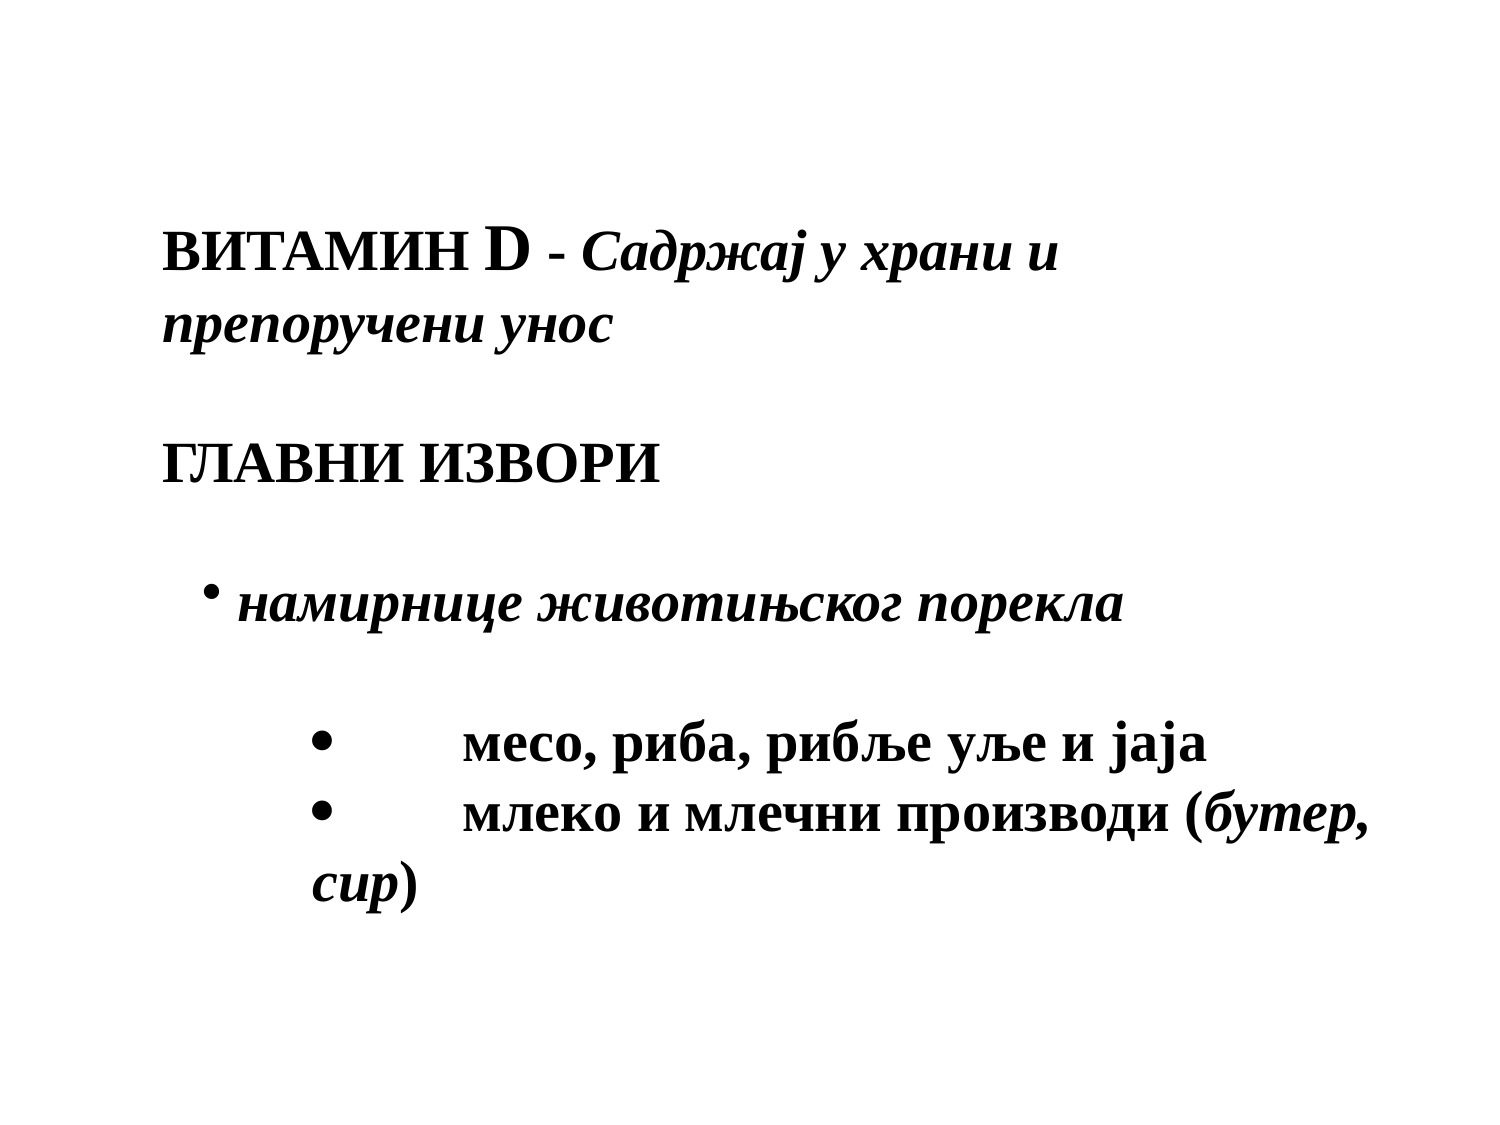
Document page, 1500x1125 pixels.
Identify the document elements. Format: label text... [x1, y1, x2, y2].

text_box ВИТАМИН D - Садржај у храни и препоручени унос ГЛАВНИ ИЗВОРИ намирнице животињског порекла · месо, риба, рибље уље и јаја · млеко и млечни производи (бутер, сир) [147, 196, 1411, 921]
